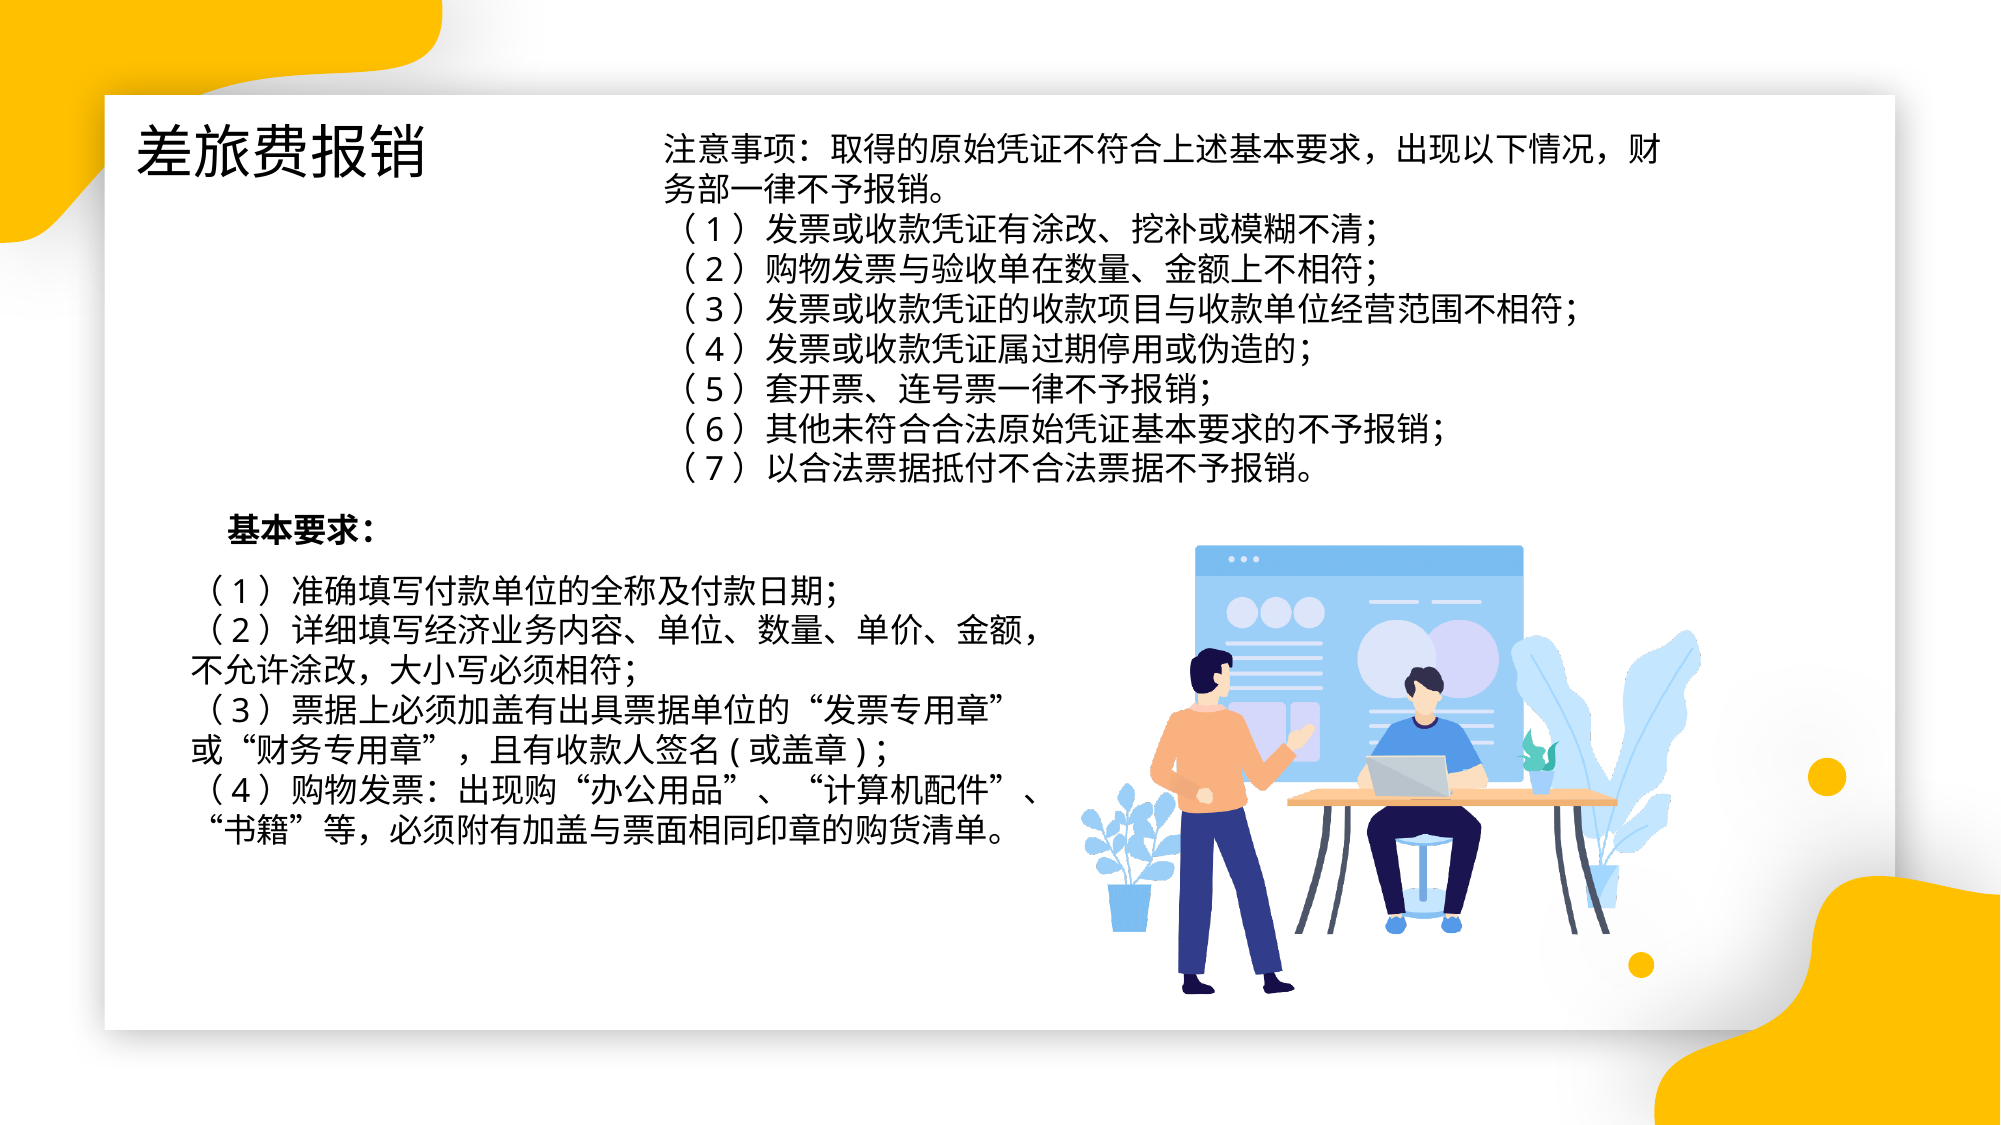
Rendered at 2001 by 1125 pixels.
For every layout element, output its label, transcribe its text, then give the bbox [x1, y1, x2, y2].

text_box （1）准确填写付款单位的全称及付款日期； （2）详细填写经济业务内容、单位、数量、单价、金额，不允许涂改，大小写必须相符； （3）票据上必须加盖有出具票据单位的“发票专用章”或“财务专用章”，且有收款人签名(或盖章)； （4）购物发票：出现购“办公用品”、“计算机配件”、“书籍”等，必须附有加盖与票面相同印章的购货清单。 [175, 562, 999, 857]
text_box 差旅费报销 [120, 107, 958, 193]
text_box 基本要求： [212, 501, 409, 557]
picture [999, 386, 1720, 1106]
text_box 注意事项：取得的原始凭证不符合上述基本要求，出现以下情况，财务部一律不予报销。 （1）发票或收款凭证有涂改、挖补或模糊不清； （2）购物发票与验收单在数量、金额上不相符； （3）发票或收款凭证的收款项目与收款单位经营范围不相符； （4）发票或收款凭证属过期停用或伪造的； （5）套开票、连号票一律不予报销； （6）其他未符合合法原始凭证基本要求的不予报销； （7）以合法票据抵付不合法票据不予报销。 [649, 120, 1701, 495]
